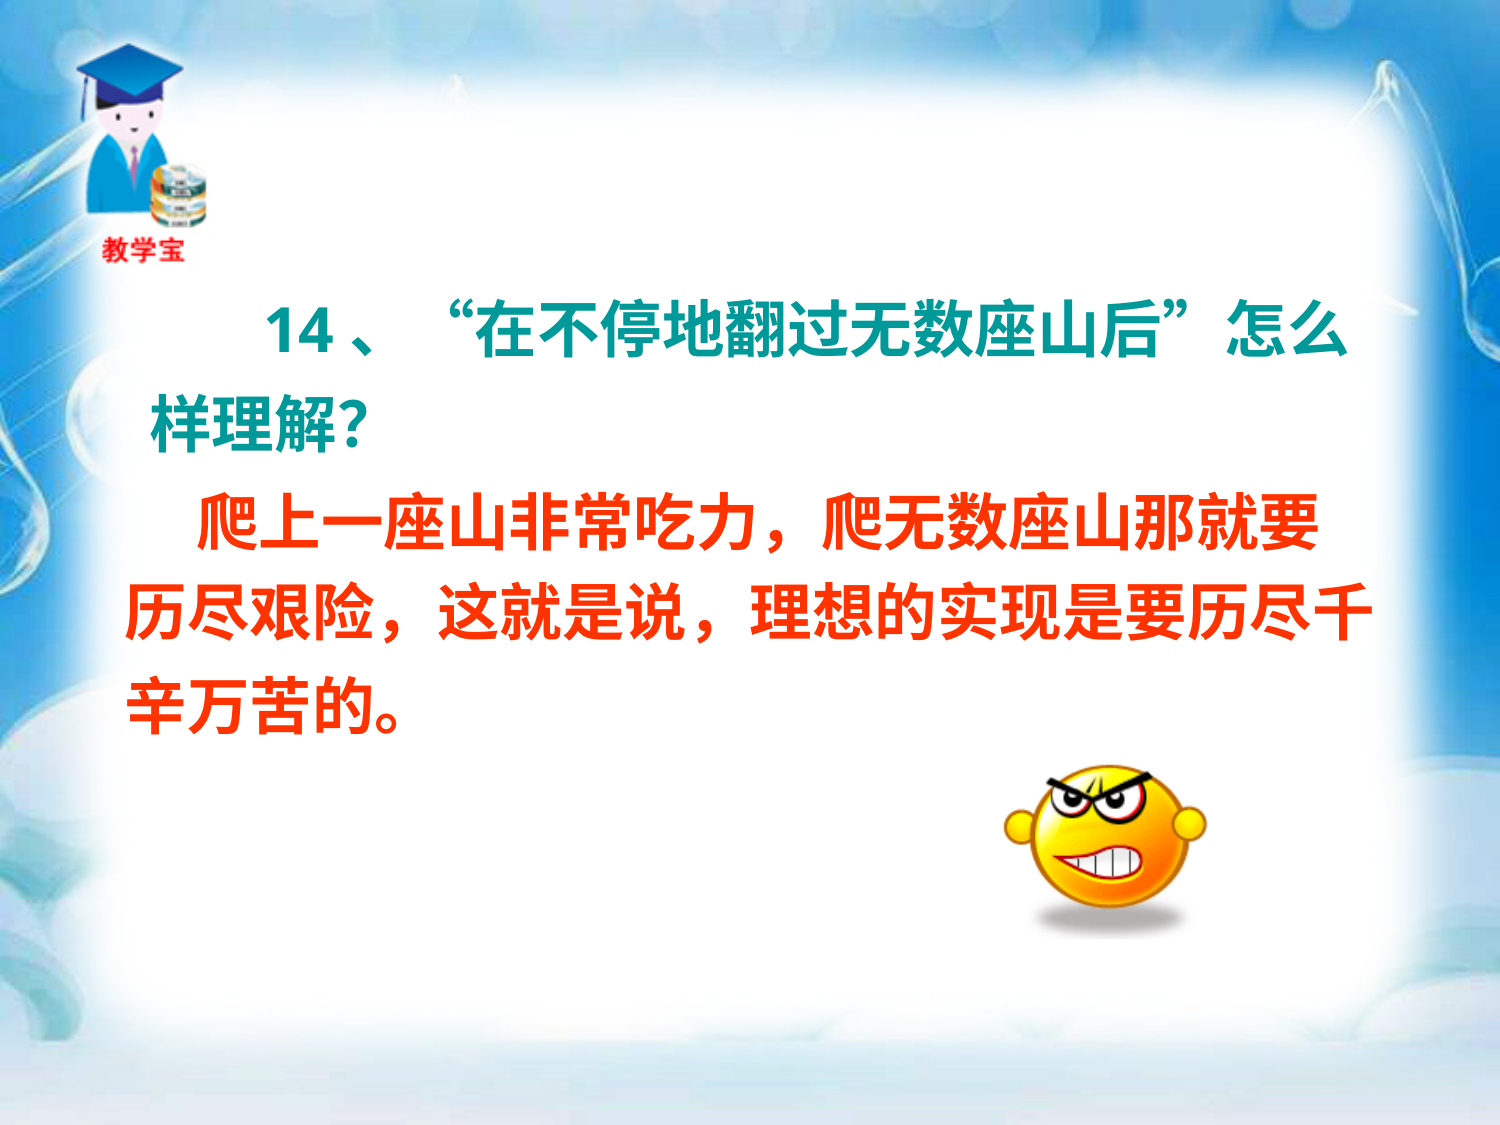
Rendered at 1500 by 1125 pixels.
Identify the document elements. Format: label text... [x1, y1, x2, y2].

text_box 14、“在不停地翻过无数座山后”怎么样理解？ [134, 267, 1375, 460]
text_box 爬上一座山非常吃力，爬无数座山那就要历尽艰险，这就是说，理想的实现是要历尽千辛万苦的。 [109, 460, 1398, 751]
picture [0, 0, 1500, 1125]
